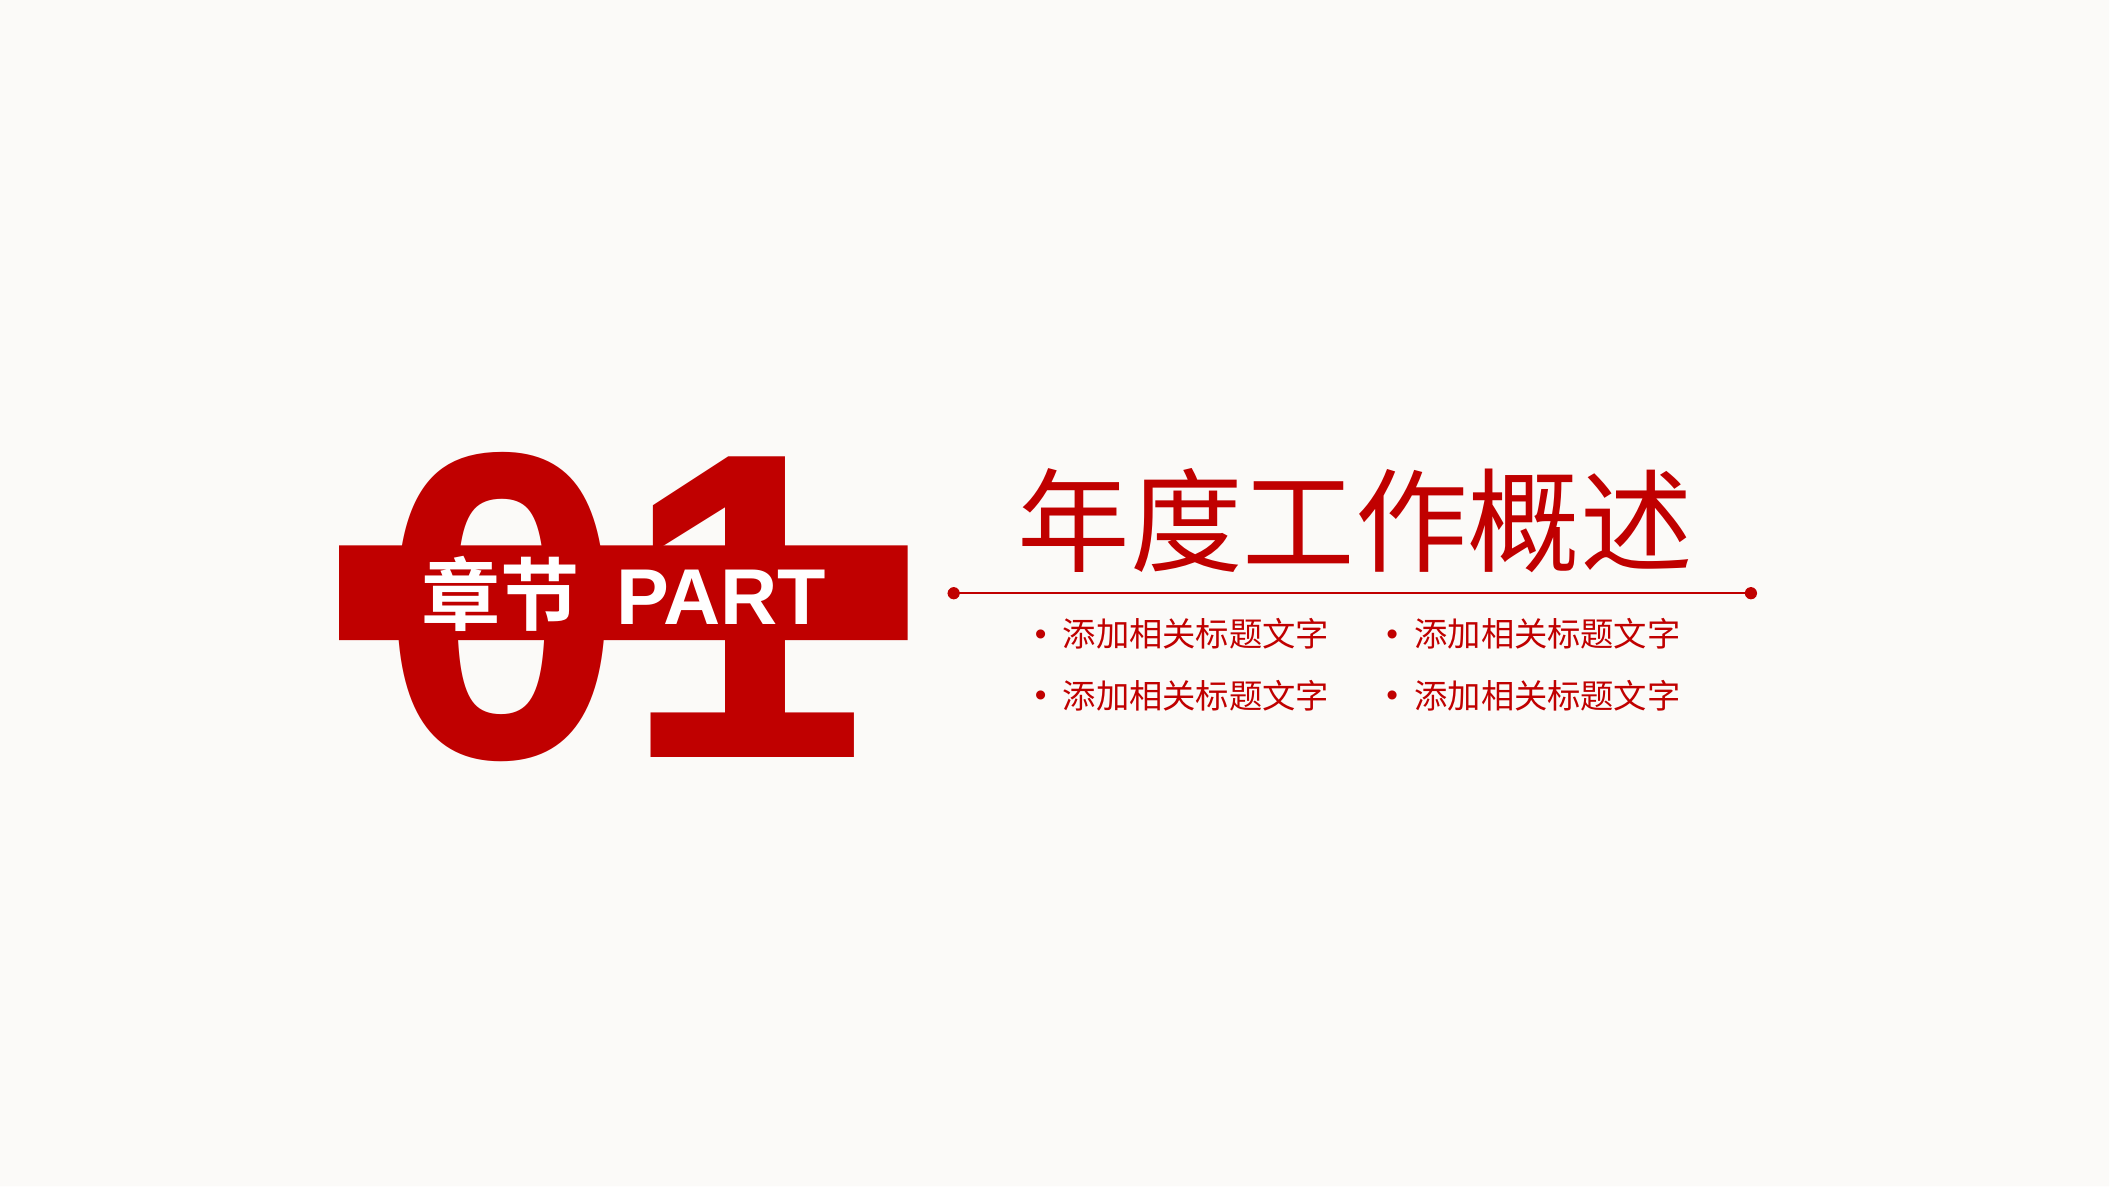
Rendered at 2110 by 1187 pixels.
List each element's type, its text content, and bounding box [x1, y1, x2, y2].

text_box 添加相关标题文字 [1371, 667, 1696, 723]
text_box 章节 PART [339, 545, 908, 641]
text_box 01 [259, 320, 987, 846]
text_box 添加相关标题文字 [1371, 606, 1696, 661]
text_box 添加相关标题文字 [1019, 667, 1344, 723]
text_box 年度工作概述 [1017, 450, 1751, 586]
text_box 添加相关标题文字 [1019, 606, 1344, 661]
